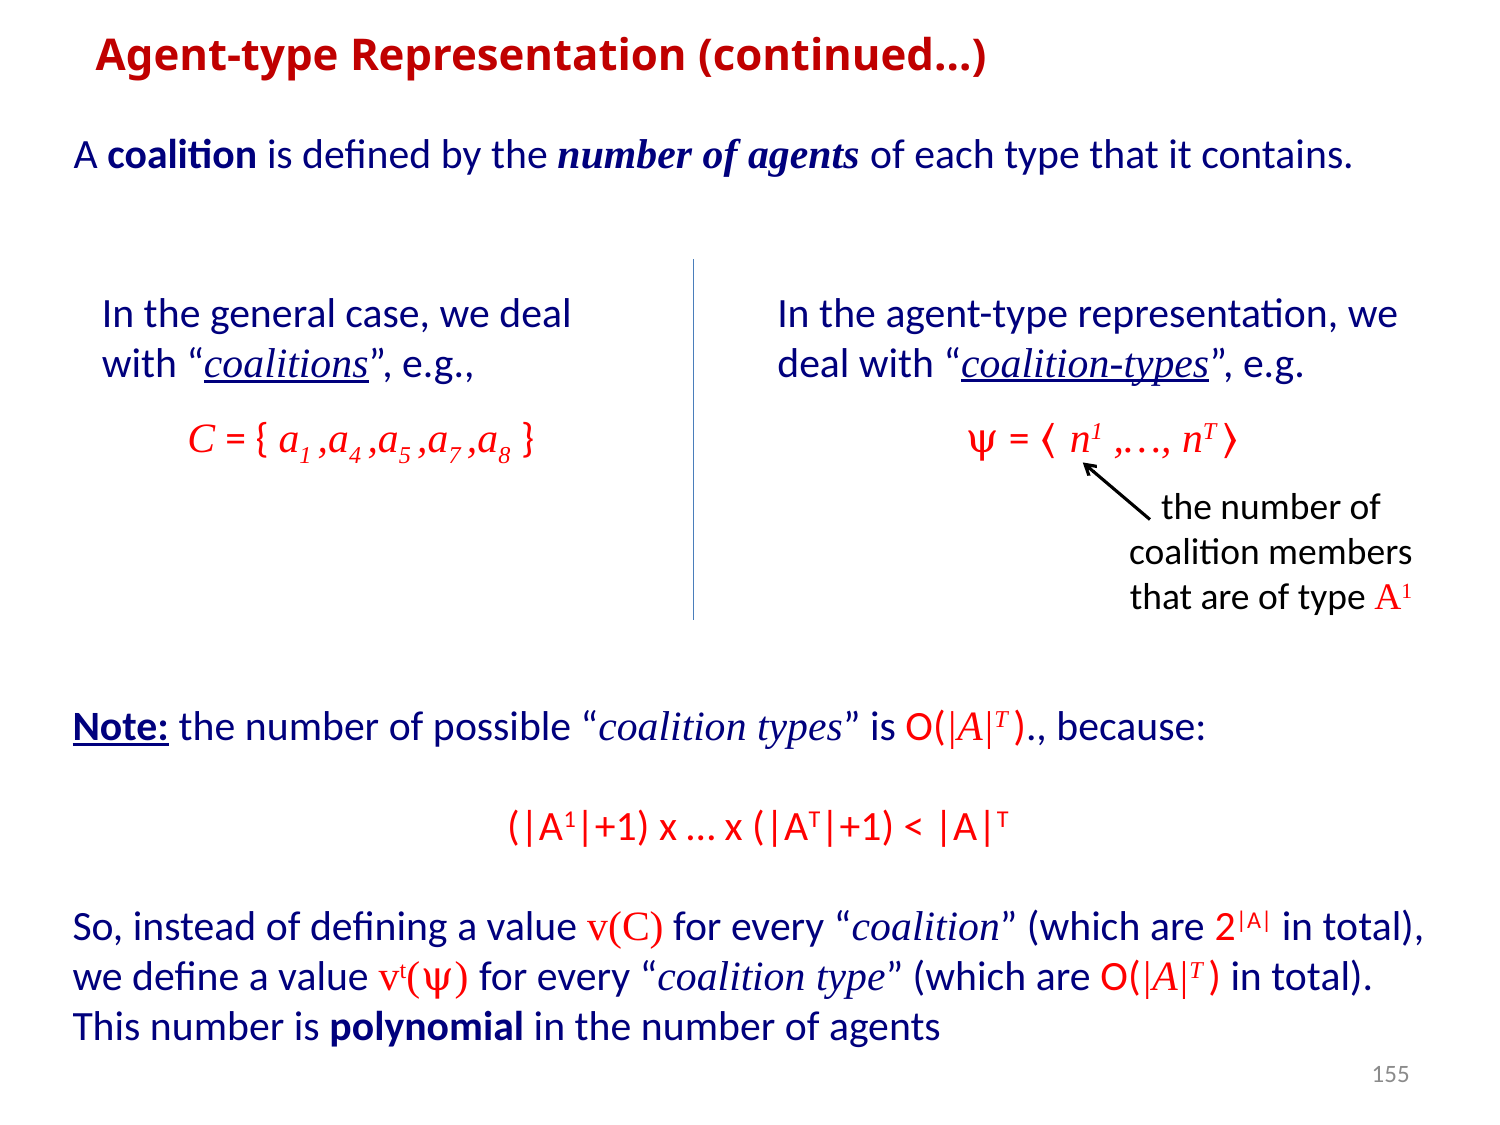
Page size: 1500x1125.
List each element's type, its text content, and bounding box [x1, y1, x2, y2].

text_box Agent-type Representation (continued…) [80, 19, 1462, 87]
text_box the number of coalition members that are of type A1 [1101, 482, 1441, 618]
text_box Note: the number of possible “coalition types” is O(|A|T )., because: (|A1|+1) x … x (|AT|+1) < |A|T So, instead of defining a value v(C) for every “coalition” (which are 2|A| in total), we define a value vt(ψ) for every “coalition type” (which are O(|A|T ) in total). This number is polynomial in the number of agents [57, 691, 1458, 1057]
slide_number 155 [1074, 1057, 1425, 1103]
text_box In the general case, we deal with “coalitions”, e.g., C = { a1 ,a4 ,a5 ,a7 ,a8 } [87, 278, 635, 476]
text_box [1082, 462, 1151, 520]
text_box A coalition is defined by the number of agents of each type that it contains. [43, 119, 1462, 185]
text_box In the agent-type representation, we deal with “coalition-types”, e.g. ψ = 〈 n1 ,…, nT 〉 [762, 277, 1452, 468]
